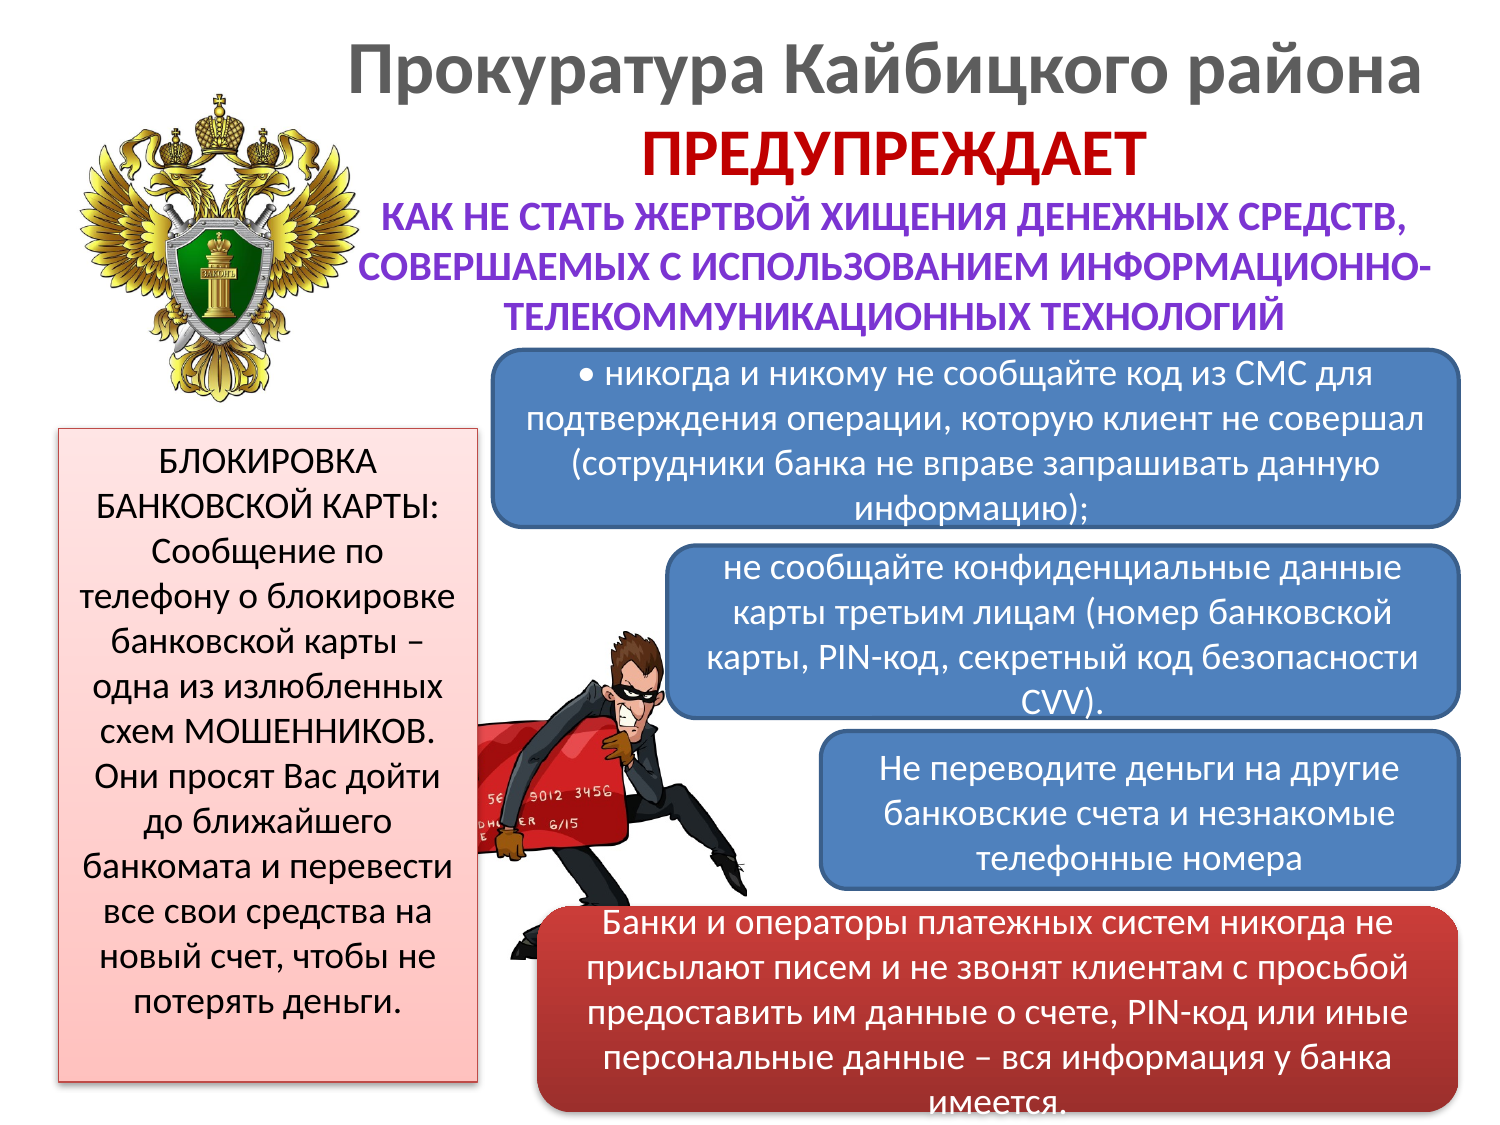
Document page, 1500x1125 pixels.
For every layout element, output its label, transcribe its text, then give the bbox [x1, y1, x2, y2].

text_box Прокуратура Кайбицкого района ПРЕДУПРЕЖДАЕТ Как не стать жертвой хищения денежных средств, совершаемых с использованием информационно-телекоммуникационных технологий [330, 11, 1459, 427]
subtitle БЛОКИРОВКА БАНКОВСКОЙ КАРТЫ: Сообщение по телефону о блокировке банковской карты – одна из излюбленных схем МОШЕННИКОВ. Они просят Вас дойти до ближайшего банкомата и перевести все свои средства на новый счет, чтобы не потерять деньги. [58, 428, 478, 1083]
text_box • никогда и никому не сообщайте код из СМС для подтверждения операции, которую клиент не совершал (сотрудники банка не вправе запрашивать данную информацию); [490, 369, 1461, 530]
picture [418, 631, 747, 960]
text_box Не переводите деньги на другие банковские счета и незнакомые телефонные номера [818, 728, 1461, 891]
picture [52, 72, 478, 410]
text_box не сообщайте конфиденциальные данные карты третьим лицам (номер банковской карты, PIN-код, секретный код безопасности CVV). [665, 543, 1461, 721]
text_box Банки и операторы платежных систем никогда не присылают писем и не звонят клиентам с просьбой предоставить им данные о счете, PIN-код или иные персональные данные – вся информация у банка имеется. [537, 906, 1459, 1113]
